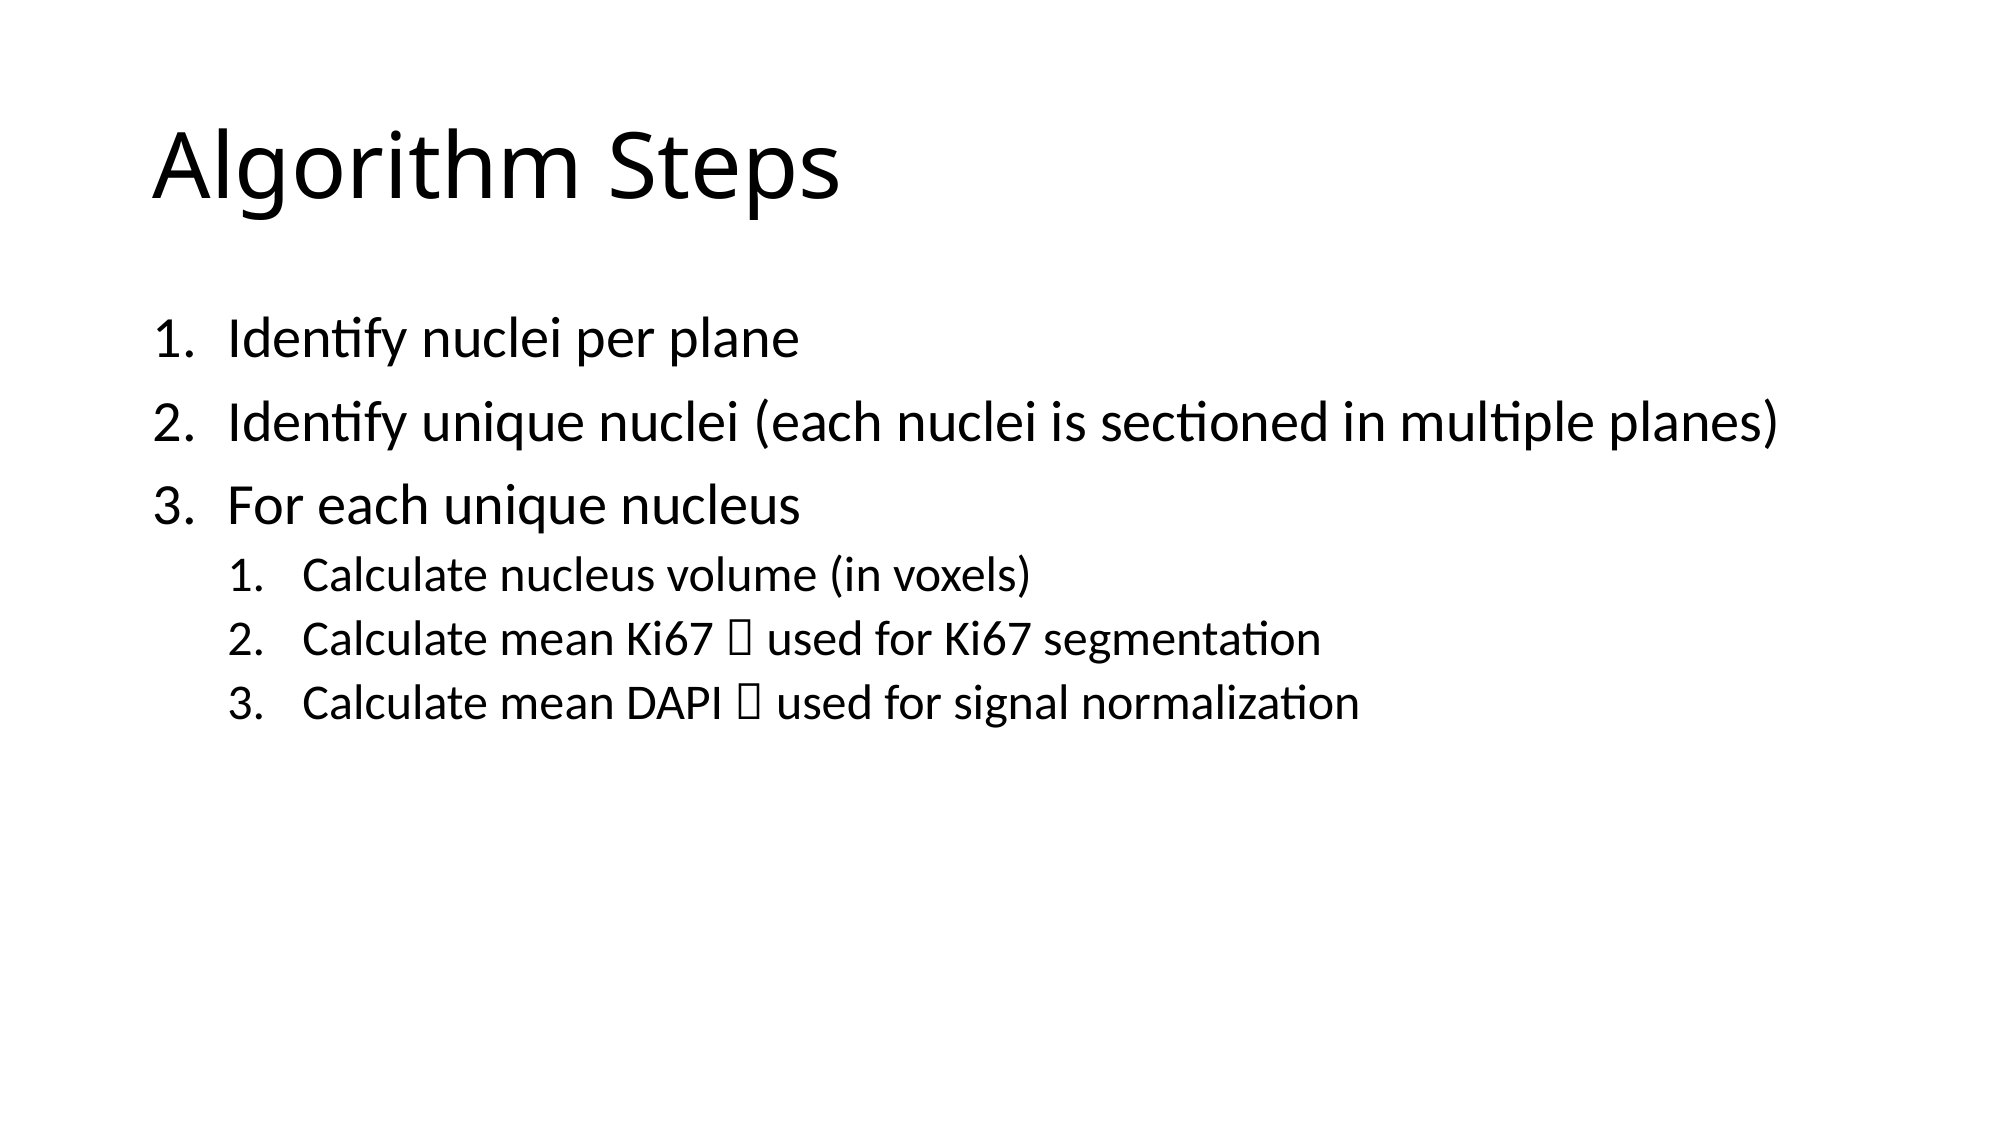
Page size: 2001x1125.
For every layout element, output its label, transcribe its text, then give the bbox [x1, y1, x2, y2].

title Algorithm Steps [137, 59, 1863, 278]
list Identify nuclei per plane Identify unique nuclei (each nuclei is sectioned in multiple planes) For each unique nucleus Calculate nucleus volume (in voxels) Calculate mean Ki67  used for Ki67 segmentation Calculate mean DAPI  used for signal normalization [137, 299, 1863, 1014]
